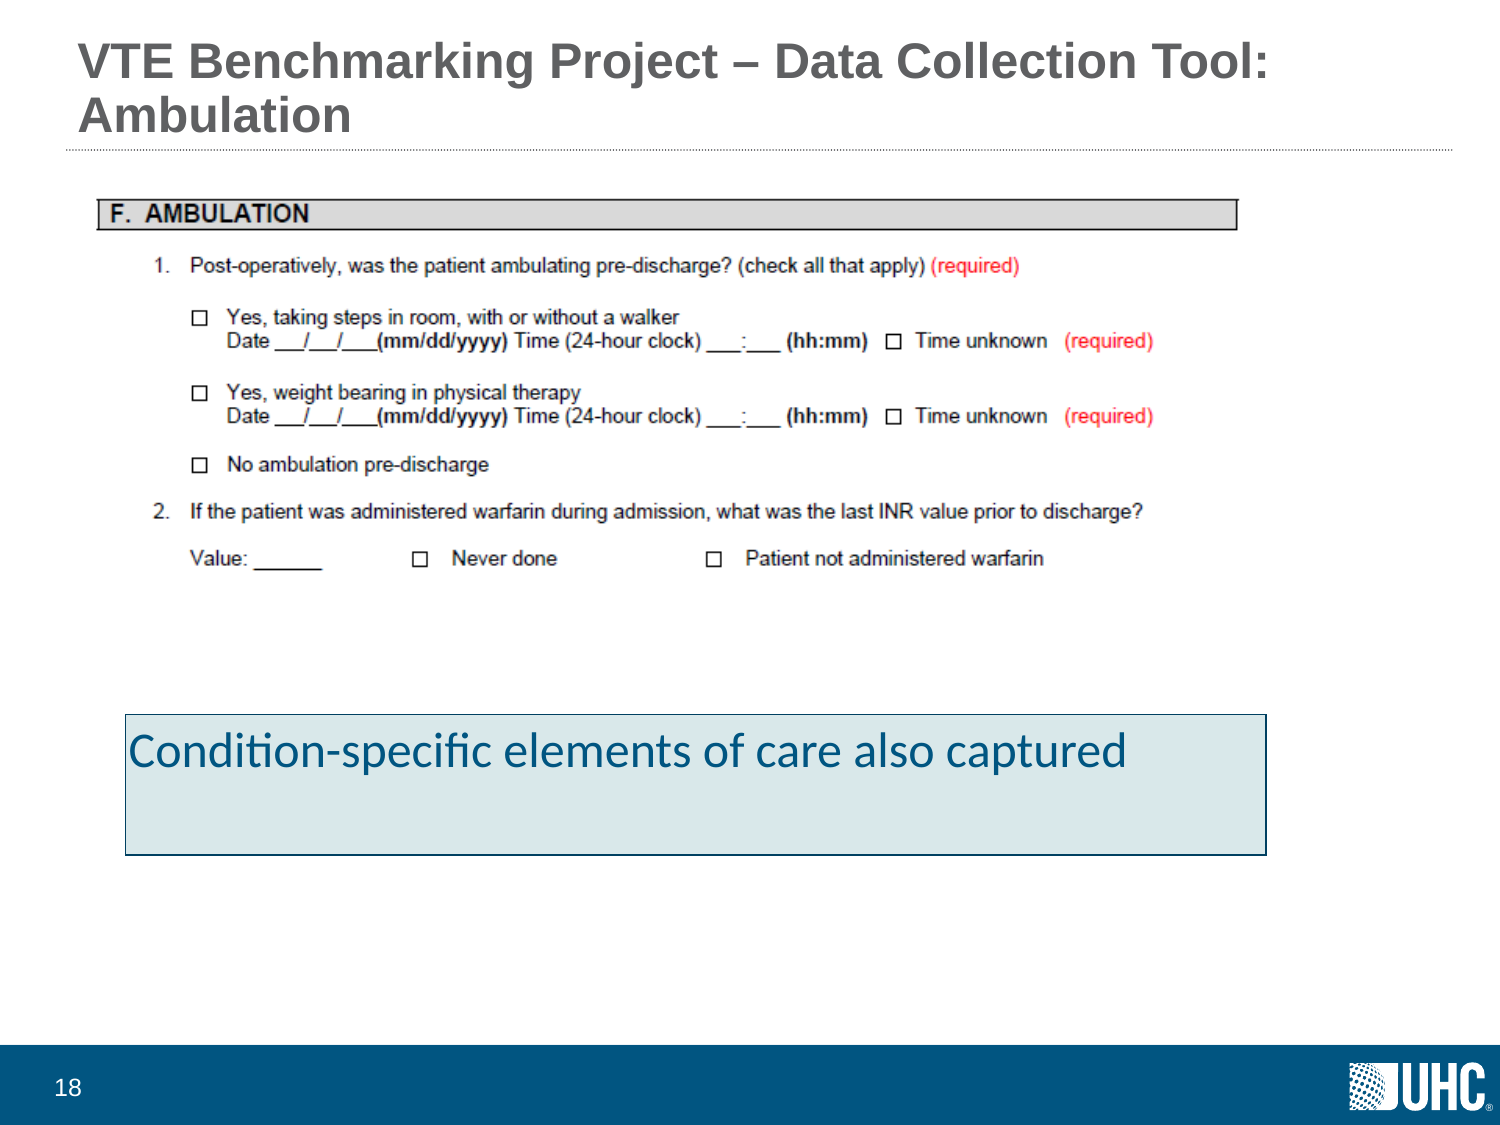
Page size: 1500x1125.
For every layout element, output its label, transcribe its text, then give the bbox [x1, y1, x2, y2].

text_box Condition-specific elements of care also captured [125, 714, 1267, 856]
slide_number 17 [26, 1063, 110, 1111]
picture [0, 0, 1500, 1045]
title VTE Benchmarking Project – Data Collection Tool: Ambulation [69, 7, 1453, 144]
